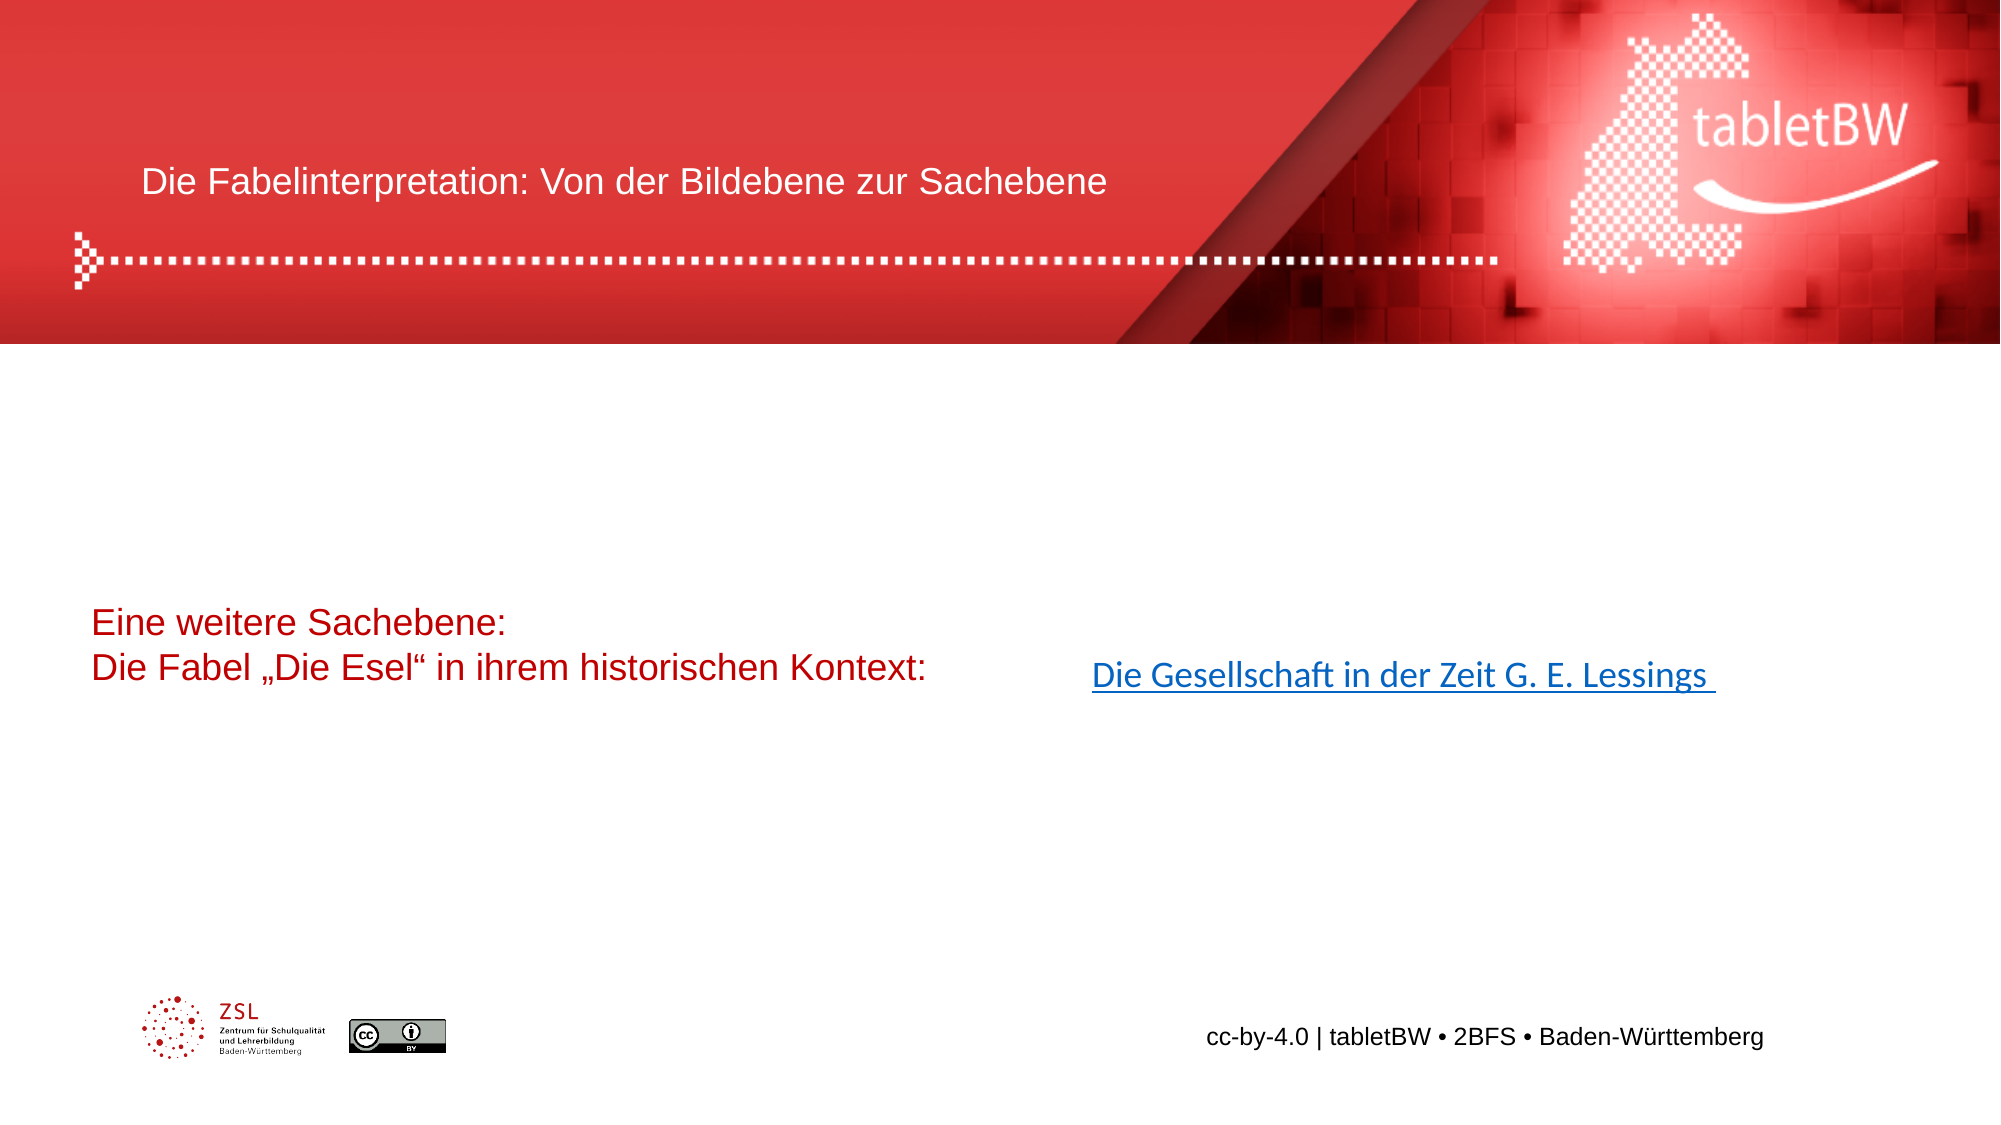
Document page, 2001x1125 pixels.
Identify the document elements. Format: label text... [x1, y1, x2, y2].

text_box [126, 980, 1783, 1059]
picture [0, 0, 2000, 344]
text_box Die Gesellschaft in der Zeit G. E. Lessings [1077, 642, 1783, 703]
text_box Eine weitere Sachebene: Die Fabel „Die Esel“ in ihrem historischen Kontext: [76, 590, 963, 696]
